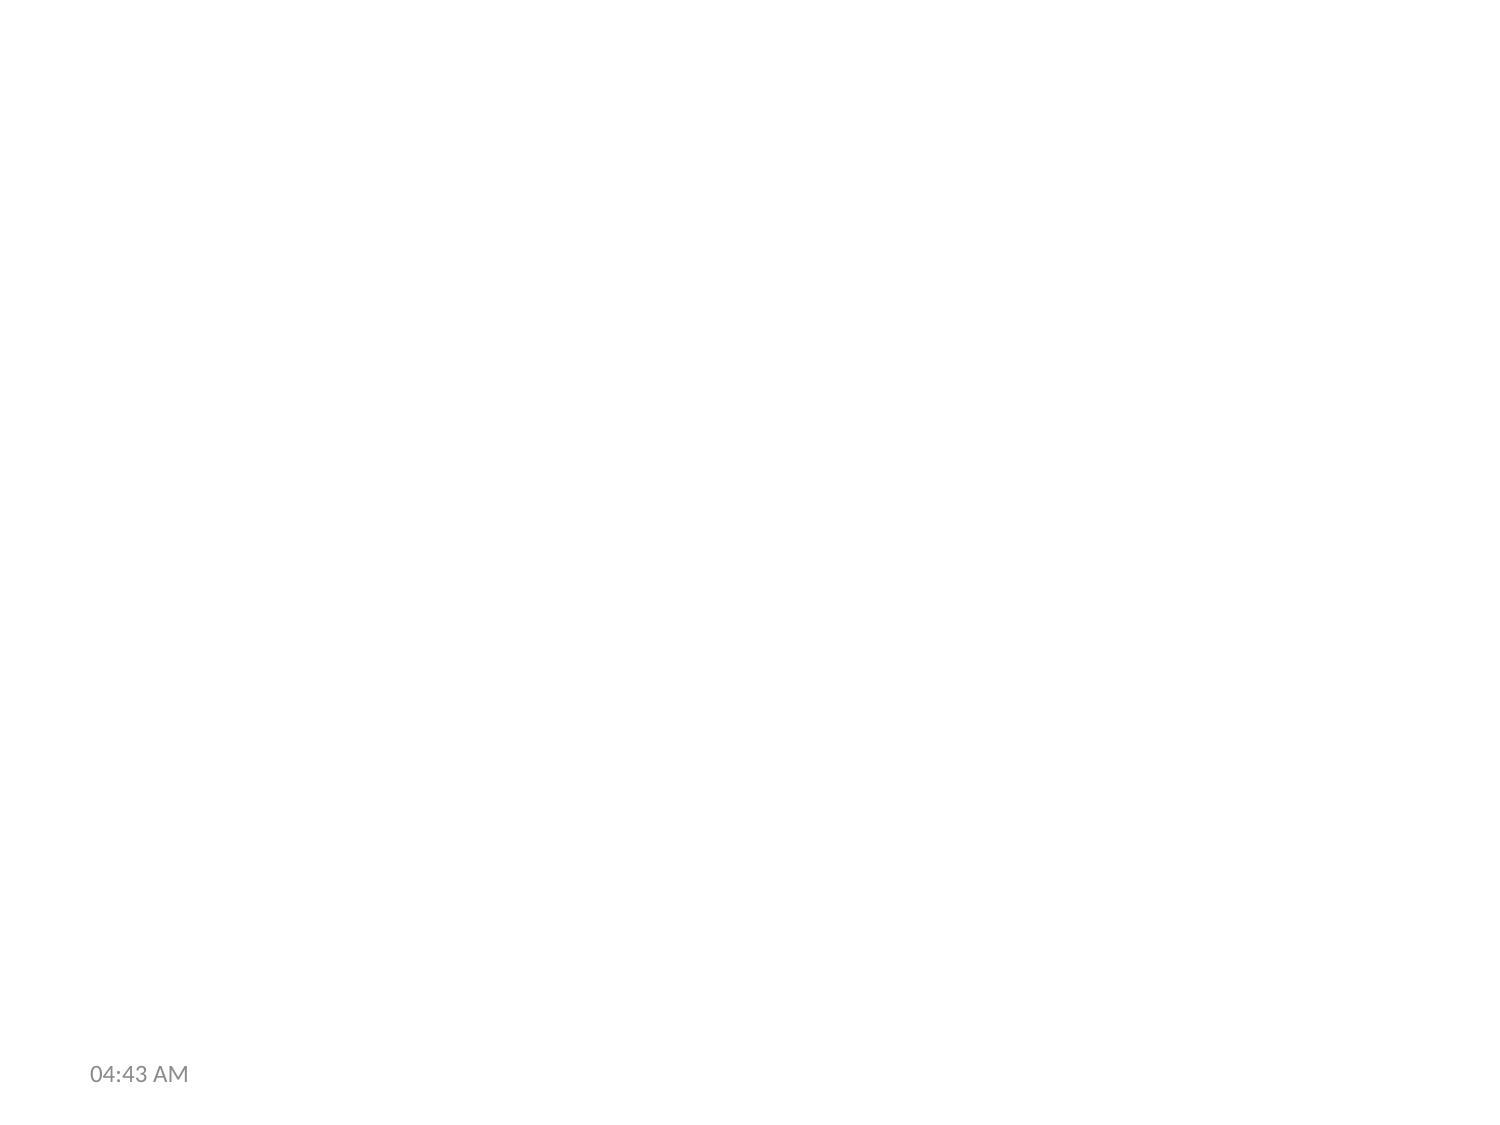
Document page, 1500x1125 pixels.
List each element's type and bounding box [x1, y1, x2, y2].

slide_number [75, 1042, 425, 1103]
